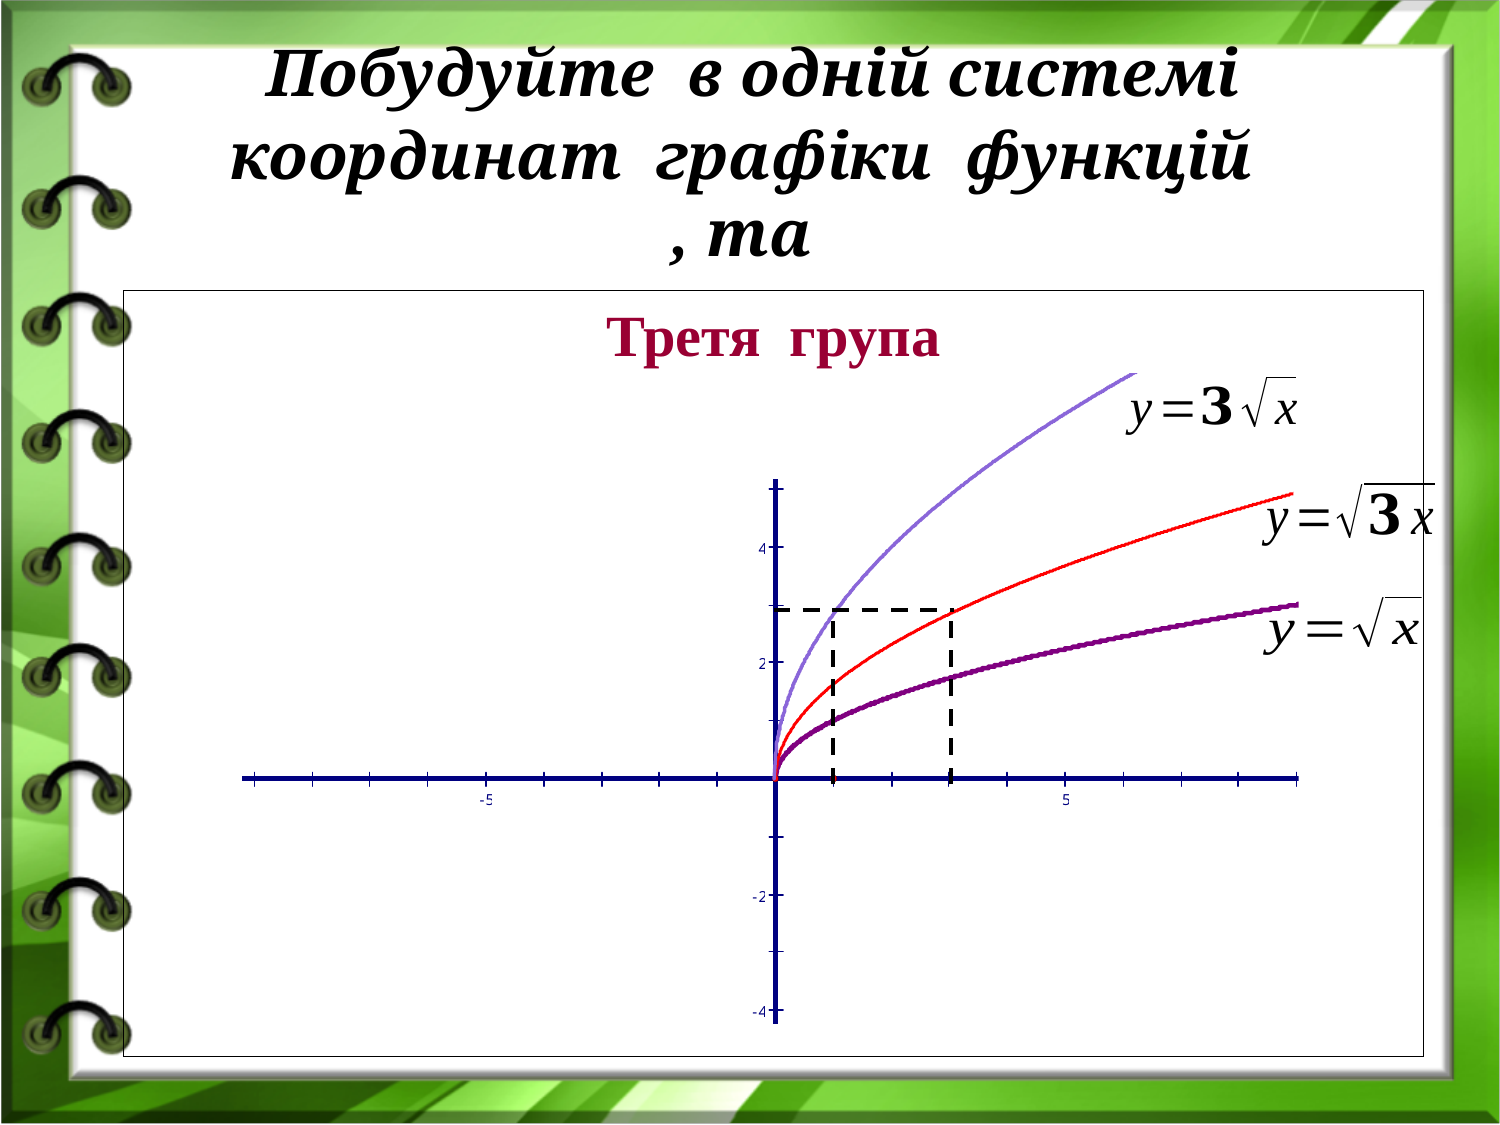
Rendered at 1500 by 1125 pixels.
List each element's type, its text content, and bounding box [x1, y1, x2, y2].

picture [0, 0, 1500, 1125]
title [86, 33, 1471, 161]
list Третя група [123, 290, 1424, 1057]
